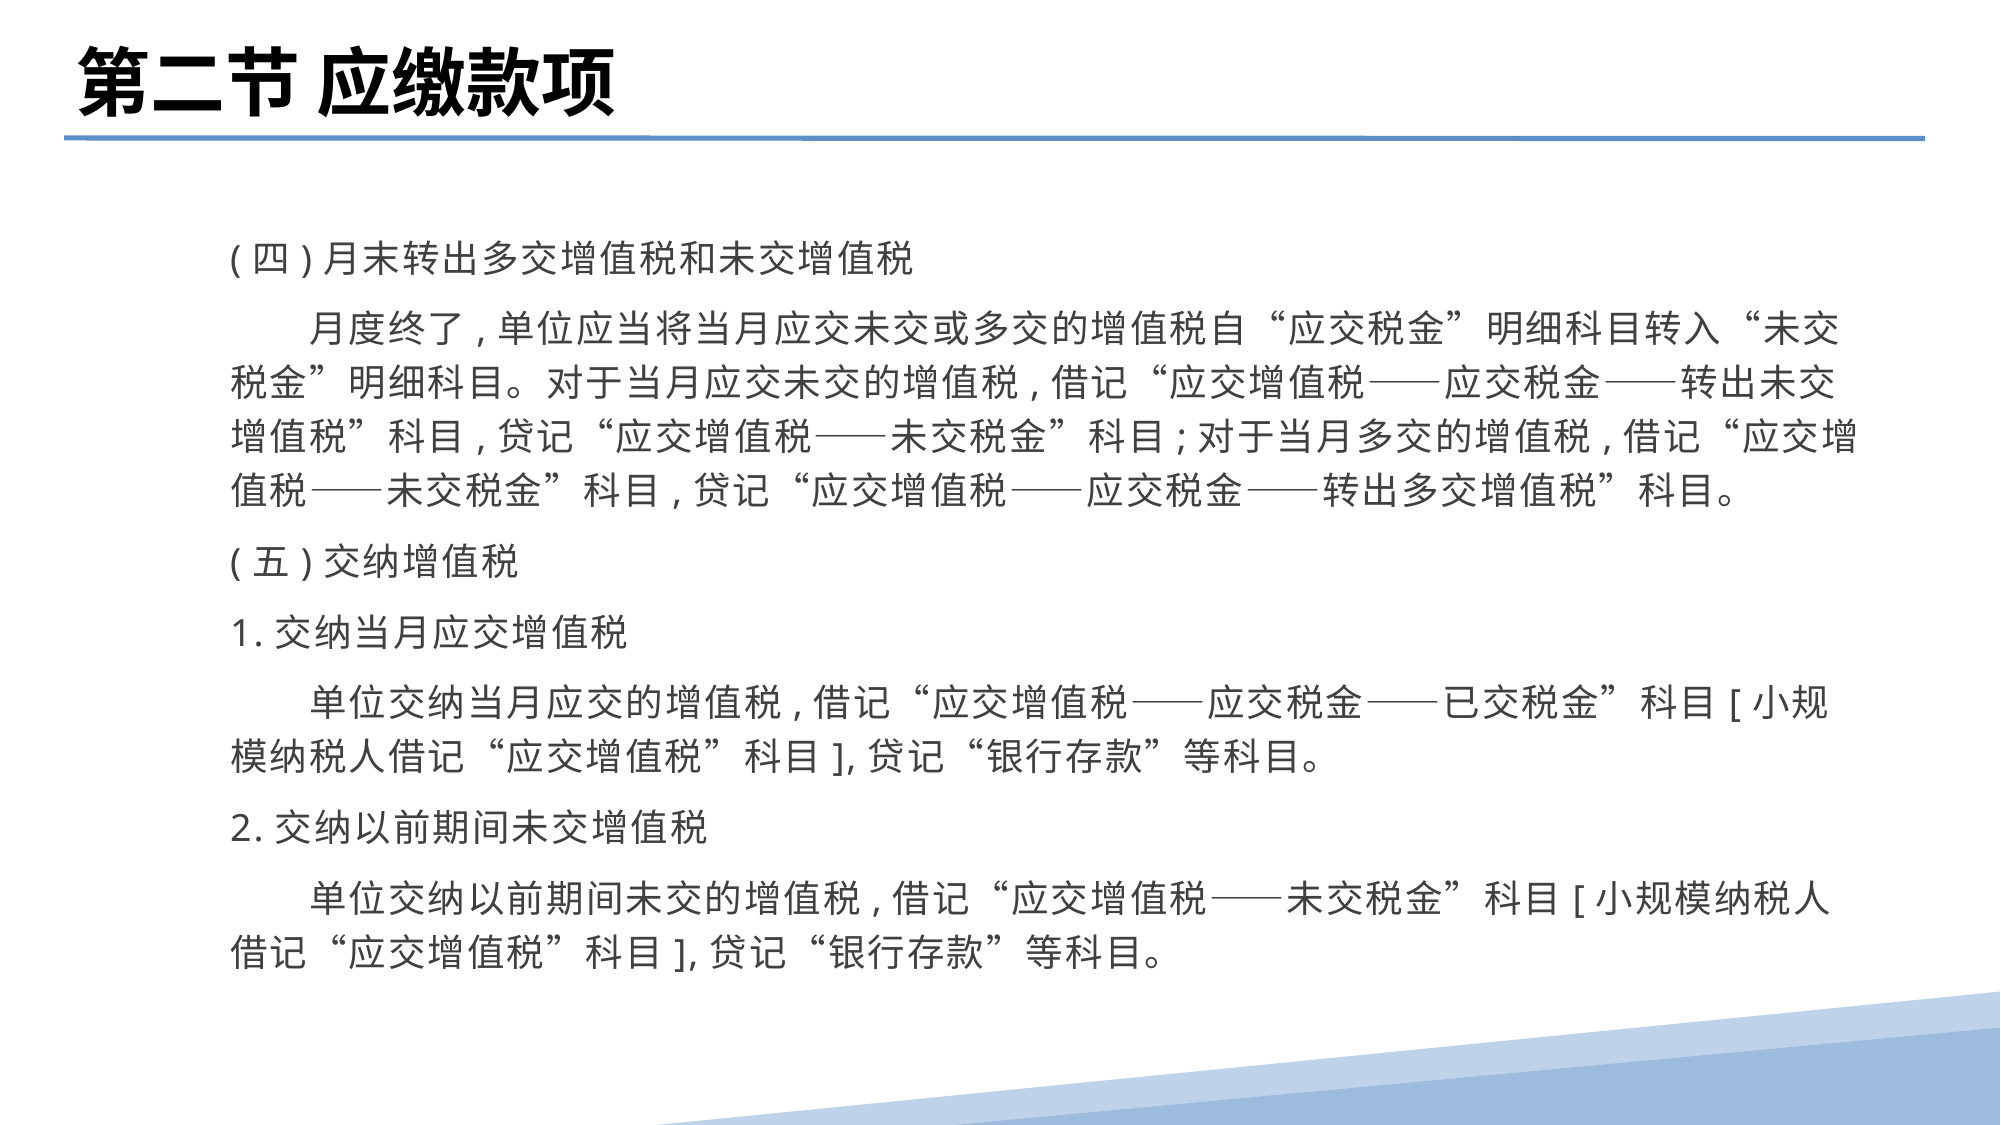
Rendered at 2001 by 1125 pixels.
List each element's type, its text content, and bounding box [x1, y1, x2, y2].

text_box 第二节 应缴款项 [75, 24, 1925, 125]
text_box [656, 991, 2000, 1125]
text_box (四)月末转出多交增值税和未交增值税 月度终了,单位应当将当月应交未交或多交的增值税自“应交税金”明细科目转入“未交税金”明细科目。对于当月应交未交的增值税,借记“应交增值税——应交税金——转出未交增值税”科目,贷记“应交增值税——未交税金”科目;对于当月多交的增值税,借记“应交增值税——未交税金”科目,贷记“应交增值税——应交税金——转出多交增值税”科目。 (五)交纳增值税 1.交纳当月应交增值税 单位交纳当月应交的增值税,借记“应交增值税——应交税金——已交税金”科目[小规模纳税人借记“应交增值税”科目],贷记“银行存款”等科目。 2.交纳以前期间未交增值税 单位交纳以前期间未交的增值税,借记“应交增值税——未交税金”科目[小规模纳税人借记“应交增值税”科目],贷记“银行存款”等科目。 [219, 207, 1878, 992]
